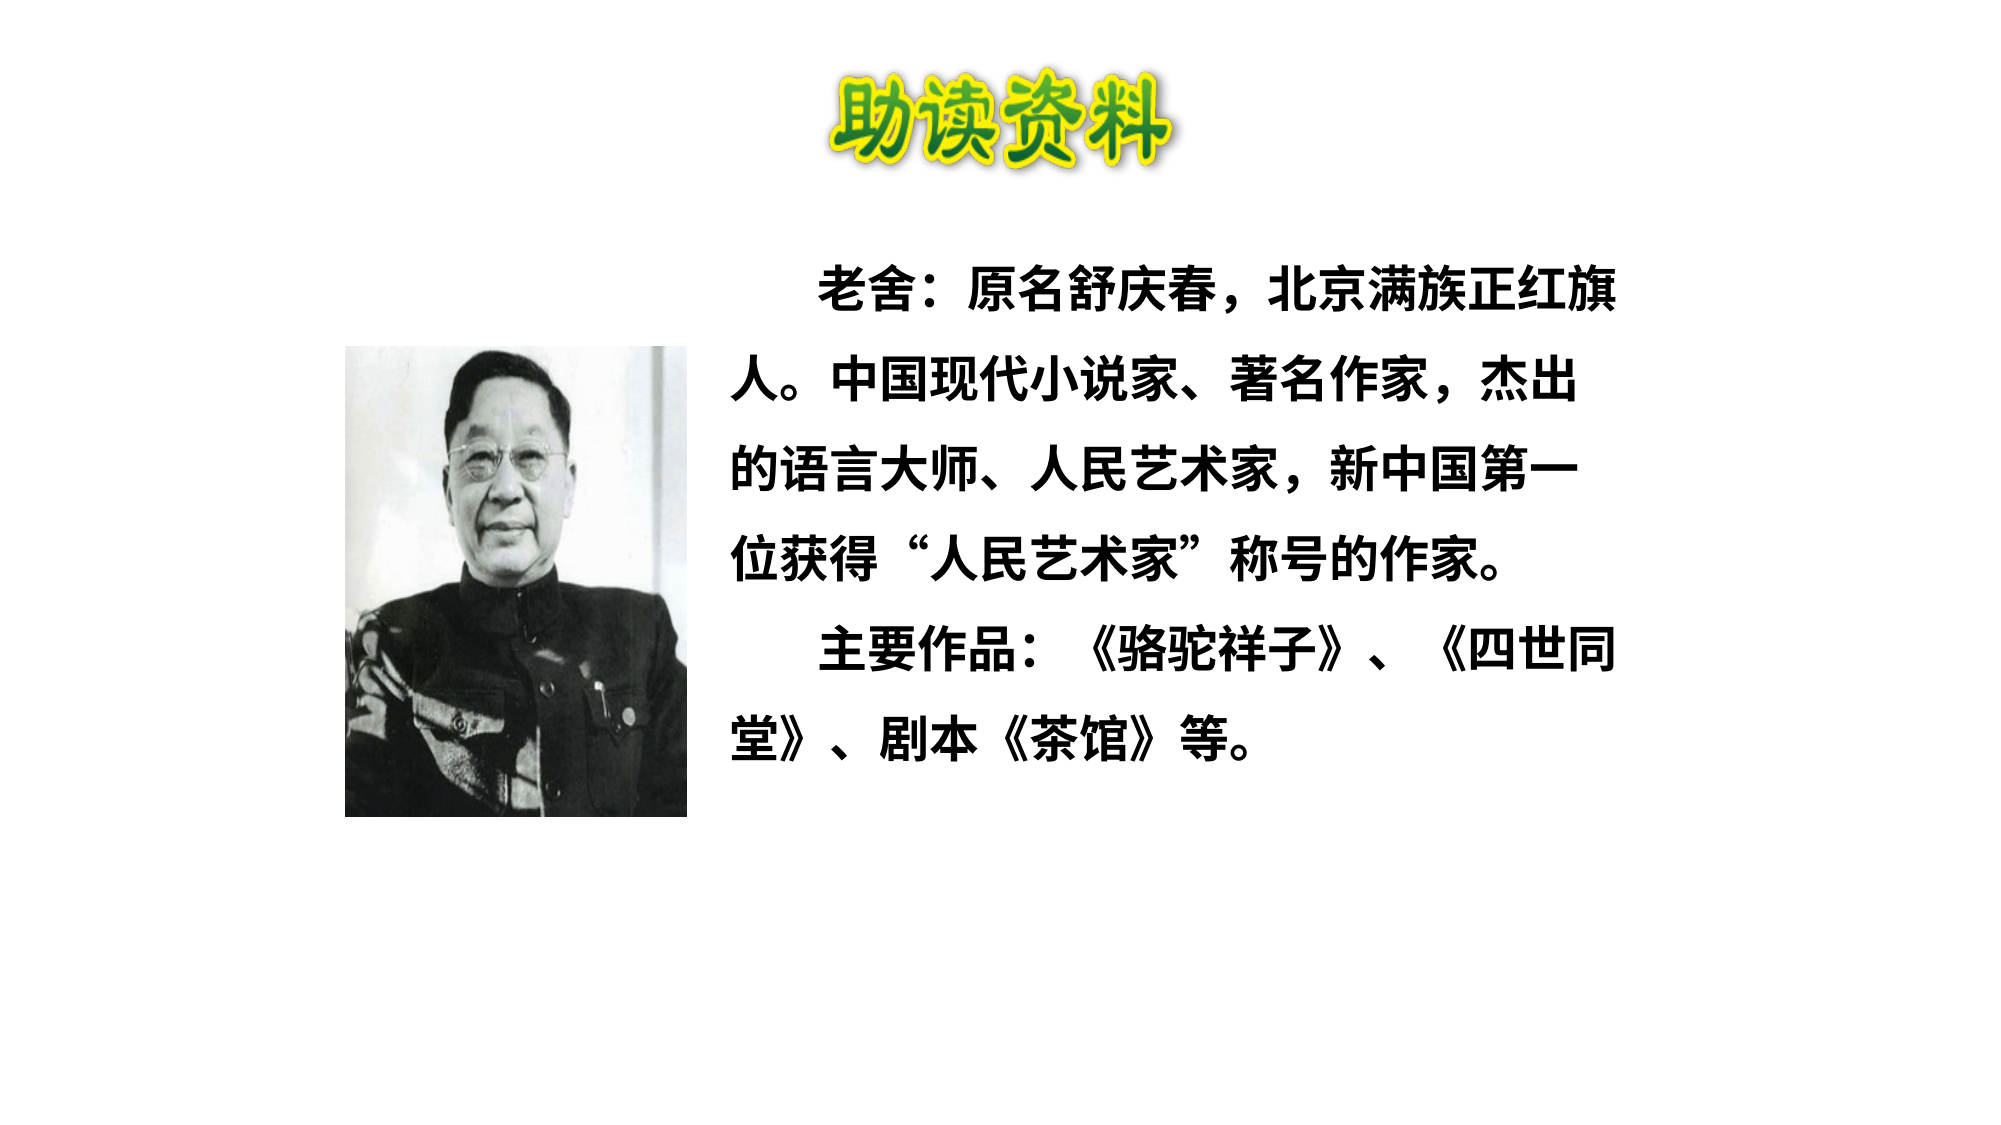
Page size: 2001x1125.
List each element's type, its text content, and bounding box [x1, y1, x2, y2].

picture [345, 346, 687, 817]
picture [821, 58, 1178, 184]
text_box 老舍：原名舒庆春，北京满族正红旗人。中国现代小说家、著名作家，杰出的语言大师、人民艺术家，新中国第一位获得“人民艺术家”称号的作家。 主要作品：《骆驼祥子》、《四世同堂》、剧本《茶馆》等。 [714, 220, 1641, 776]
